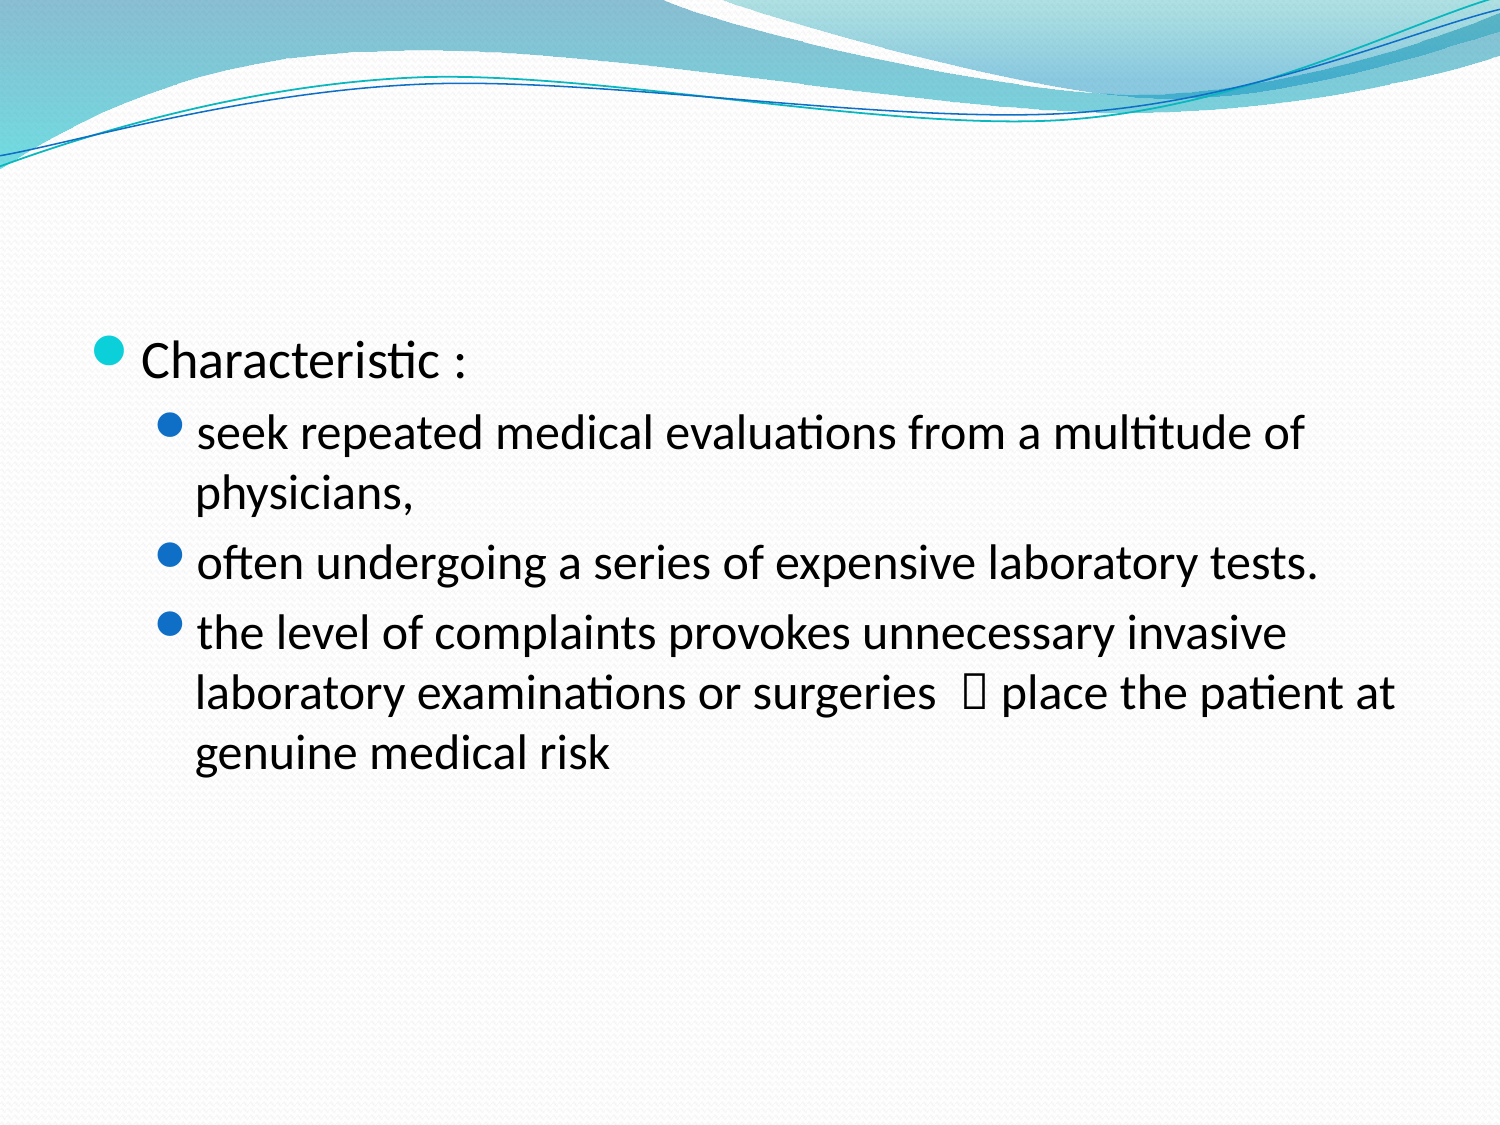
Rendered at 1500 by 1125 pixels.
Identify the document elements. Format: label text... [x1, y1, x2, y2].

list Characteristic : seek repeated medical evaluations from a multitude of physicians, often undergoing a series of expensive laboratory tests. the level of complaints provokes unnecessary invasive laboratory examinations or surgeries  place the patient at genuine medical risk [75, 317, 1425, 1038]
